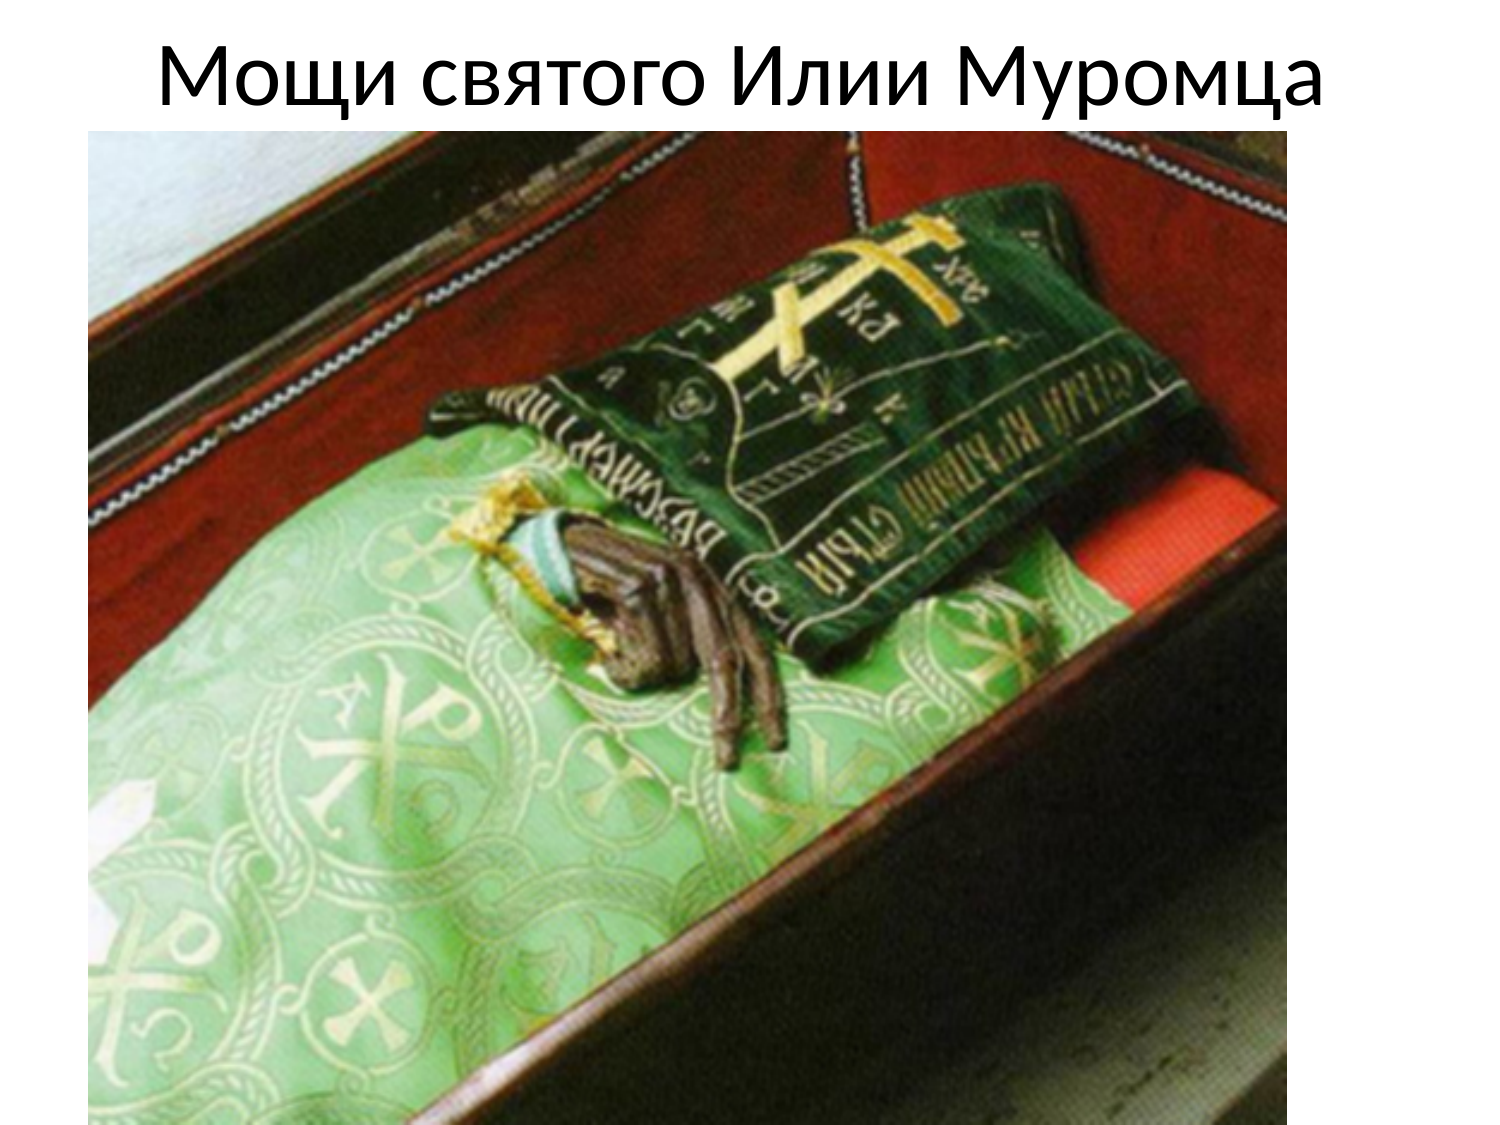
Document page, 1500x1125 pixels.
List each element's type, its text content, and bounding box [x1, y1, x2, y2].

picture [88, 130, 1287, 1125]
title Мощи святого Илии Муромца [76, 0, 1427, 138]
